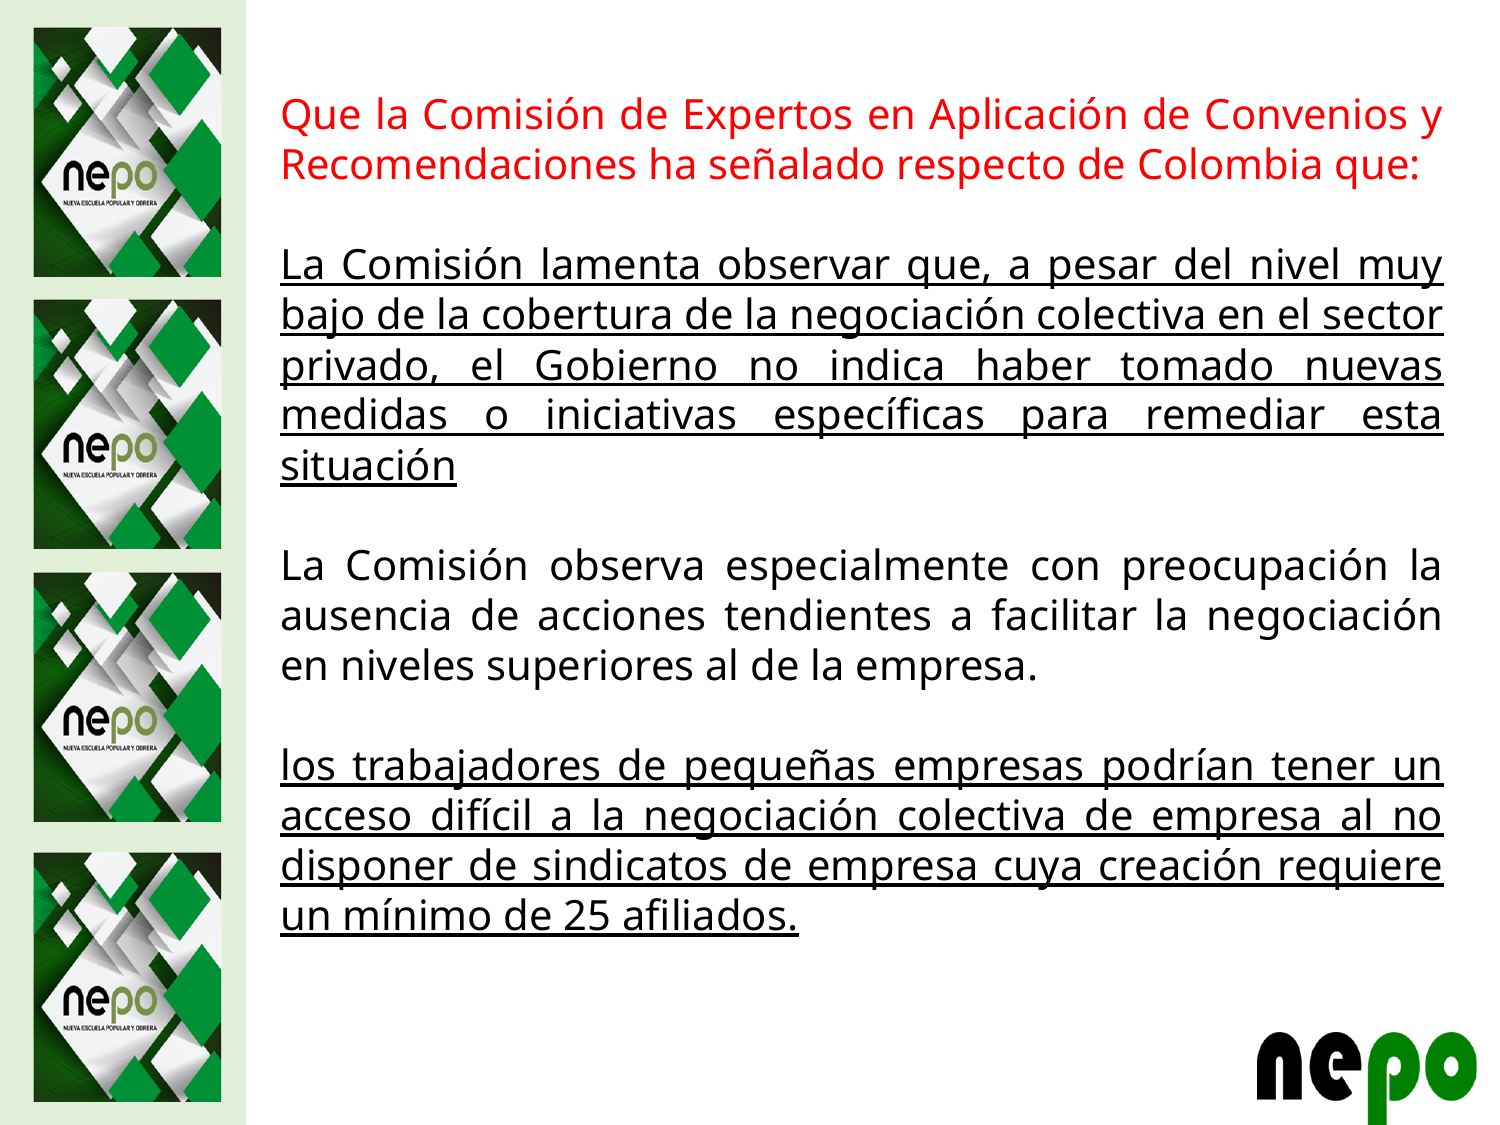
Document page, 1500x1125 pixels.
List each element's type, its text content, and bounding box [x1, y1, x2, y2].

text_box Que la Comisión de Expertos en Aplicación de Convenios y Recomendaciones ha señalado respecto de Colombia que: La Comisión lamenta observar que, a pesar del nivel muy bajo de la cobertura de la negociación colectiva en el sector privado, el Gobierno no indica haber tomado nuevas medidas o iniciativas específicas para remediar esta situación La Comisión observa especialmente con preocupación la ausencia de acciones tendientes a facilitar la negociación en niveles superiores al de la empresa. los trabajadores de pequeñas empresas podrían tener un acceso difícil a la negociación colectiva de empresa al no disponer de sindicatos de empresa cuya creación requiere un mínimo de 25 afiliados. [265, 30, 1459, 946]
picture [1257, 1032, 1477, 1125]
picture [0, 0, 246, 1125]
